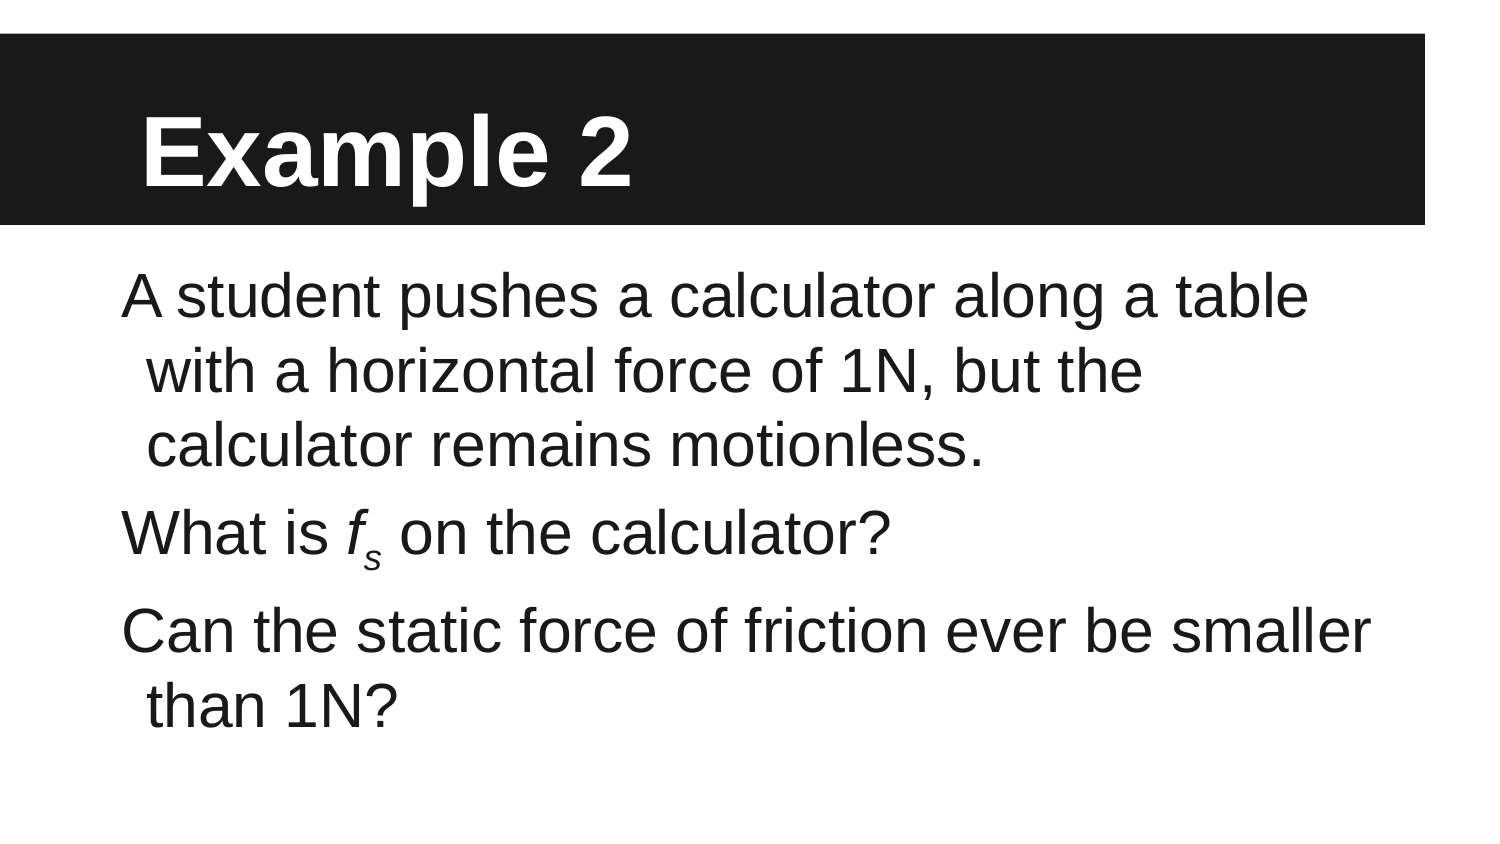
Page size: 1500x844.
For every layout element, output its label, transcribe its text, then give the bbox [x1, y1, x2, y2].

list A student pushes a calculator along a table with a horizontal force of 1N, but the calculator remains motionless. What is fs on the calculator? Can the static force of friction ever be smaller than 1N? [75, 239, 1425, 808]
title Example 2 [75, 33, 1425, 221]
